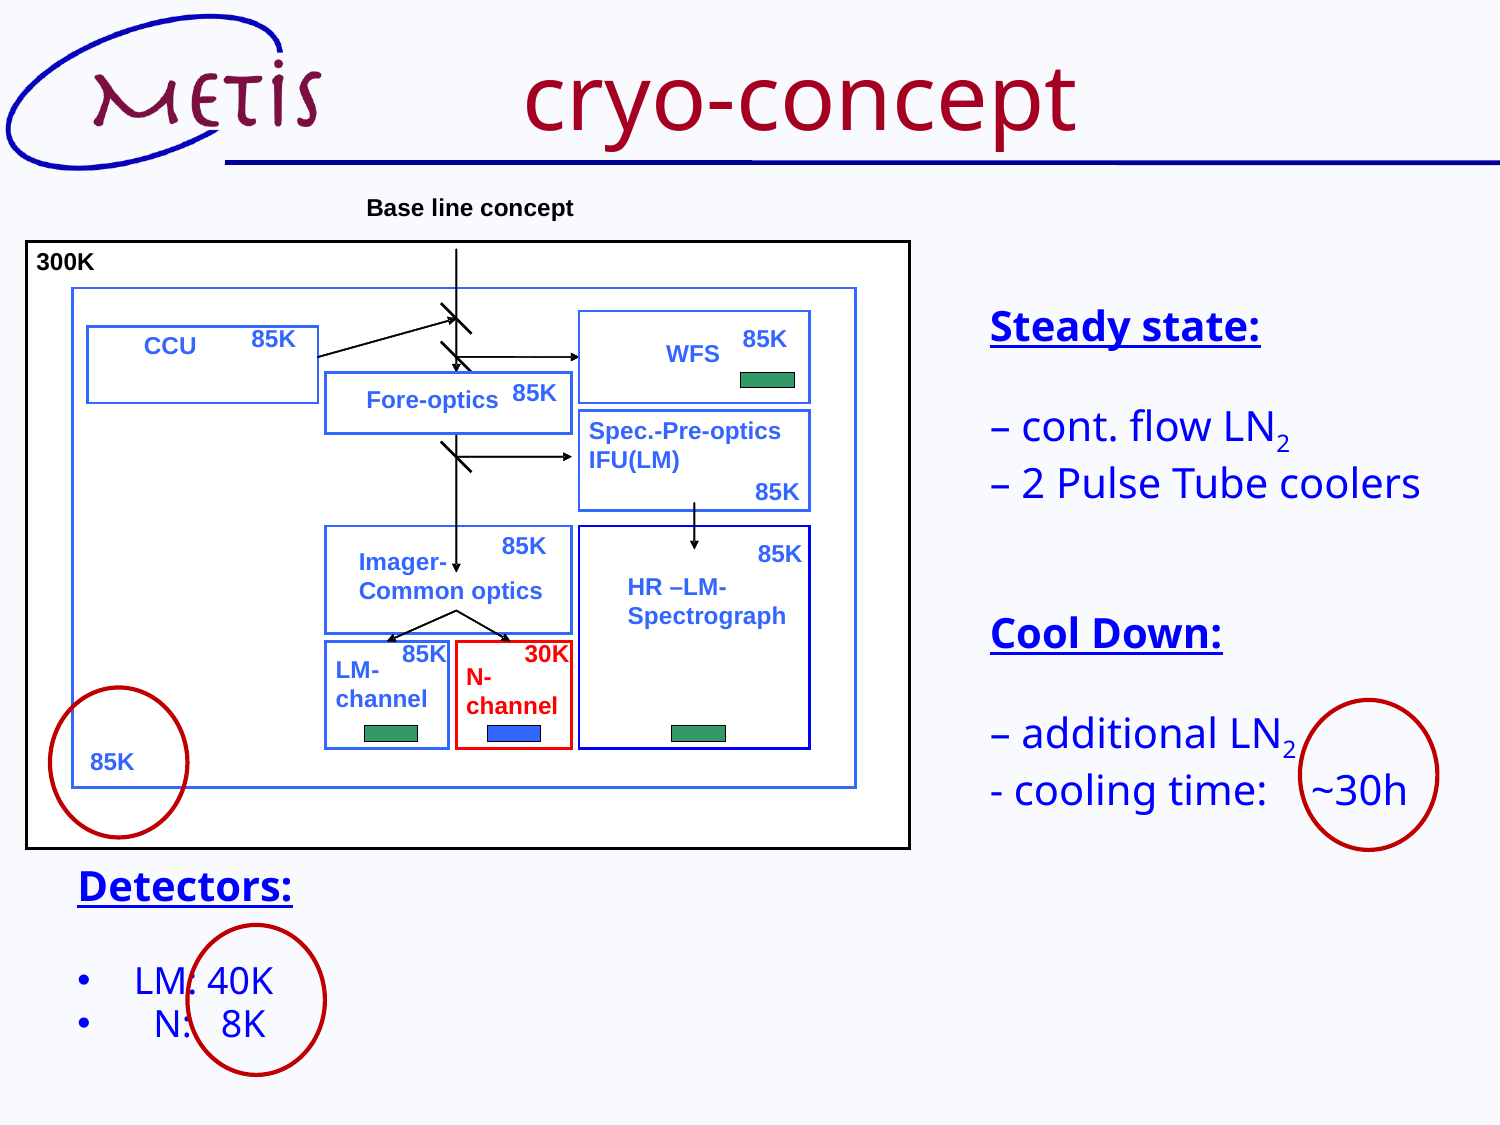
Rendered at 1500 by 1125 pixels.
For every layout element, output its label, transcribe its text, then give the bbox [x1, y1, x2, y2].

text_box [1297, 697, 1440, 853]
title cryo-concept [124, 0, 1476, 188]
picture [0, 0, 913, 852]
list Detectors: LM: 40K N: 8K [62, 862, 376, 1076]
text_box Steady state: – cont. flow LN2 – 2 Pulse Tube coolers Cool Down: – additional LN2 - cooling time: ~30h [974, 292, 1500, 822]
text_box [185, 922, 328, 1078]
